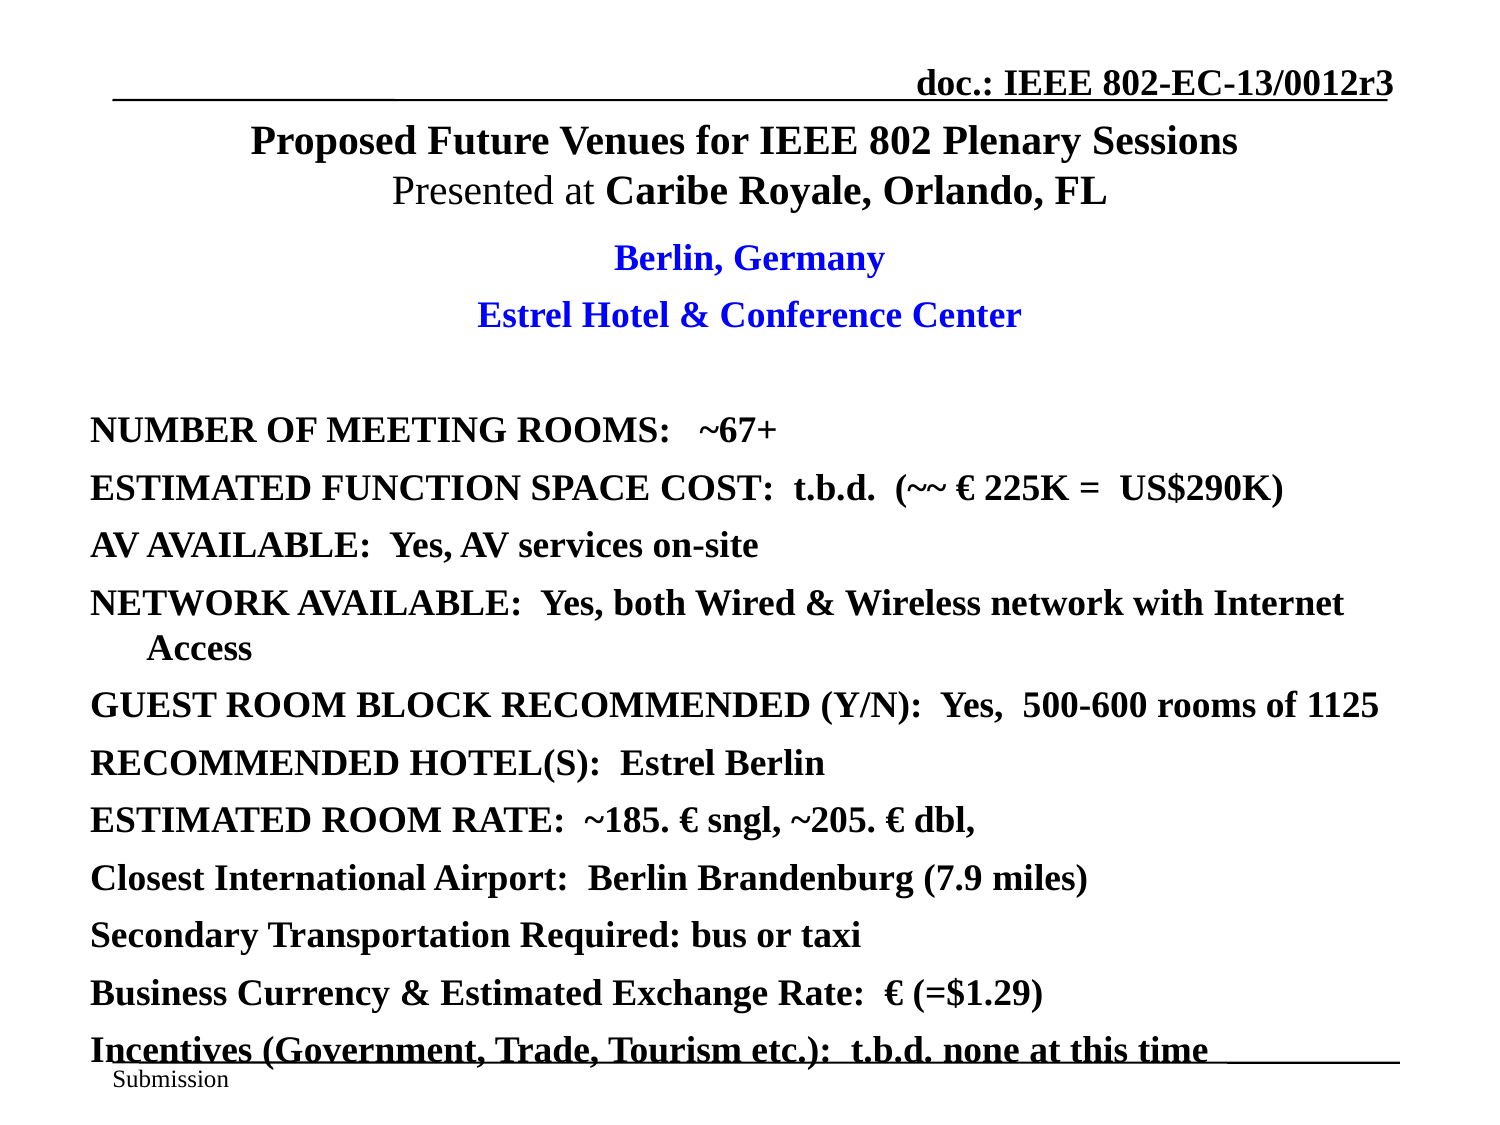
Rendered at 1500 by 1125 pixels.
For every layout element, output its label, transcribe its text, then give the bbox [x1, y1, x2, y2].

list Berlin, Germany Estrel Hotel & Conference Center NUMBER OF MEETING ROOMS: ~67+ Estimated Function Space Cost: t.b.d. (~~ € 225K = US$290K) AV AVAILABLE: Yes, AV services on-site NETWORK AVAILABLE: Yes, both Wired & Wireless network with Internet Access GUEST ROOM BLOCK RECOMMENDED (Y/N): Yes, 500-600 rooms of 1125 RECOMMENDED HOTEL(S): Estrel Berlin ESTIMATED ROOM RATE: ~185. € sngl, ~205. € dbl, Closest International Airport: Berlin Brandenburg (7.9 miles) Secondary Transportation Required: bus or taxi Business Currency & Estimated Exchange Rate: € (=$1.29) Incentives (Government, Trade, Tourism etc.): t.b.d. none at this time [74, 224, 1426, 1073]
title Proposed Future Venues for IEEE 802 Plenary Sessions Presented at Caribe Royale, Orlando, FL [74, 99, 1426, 224]
